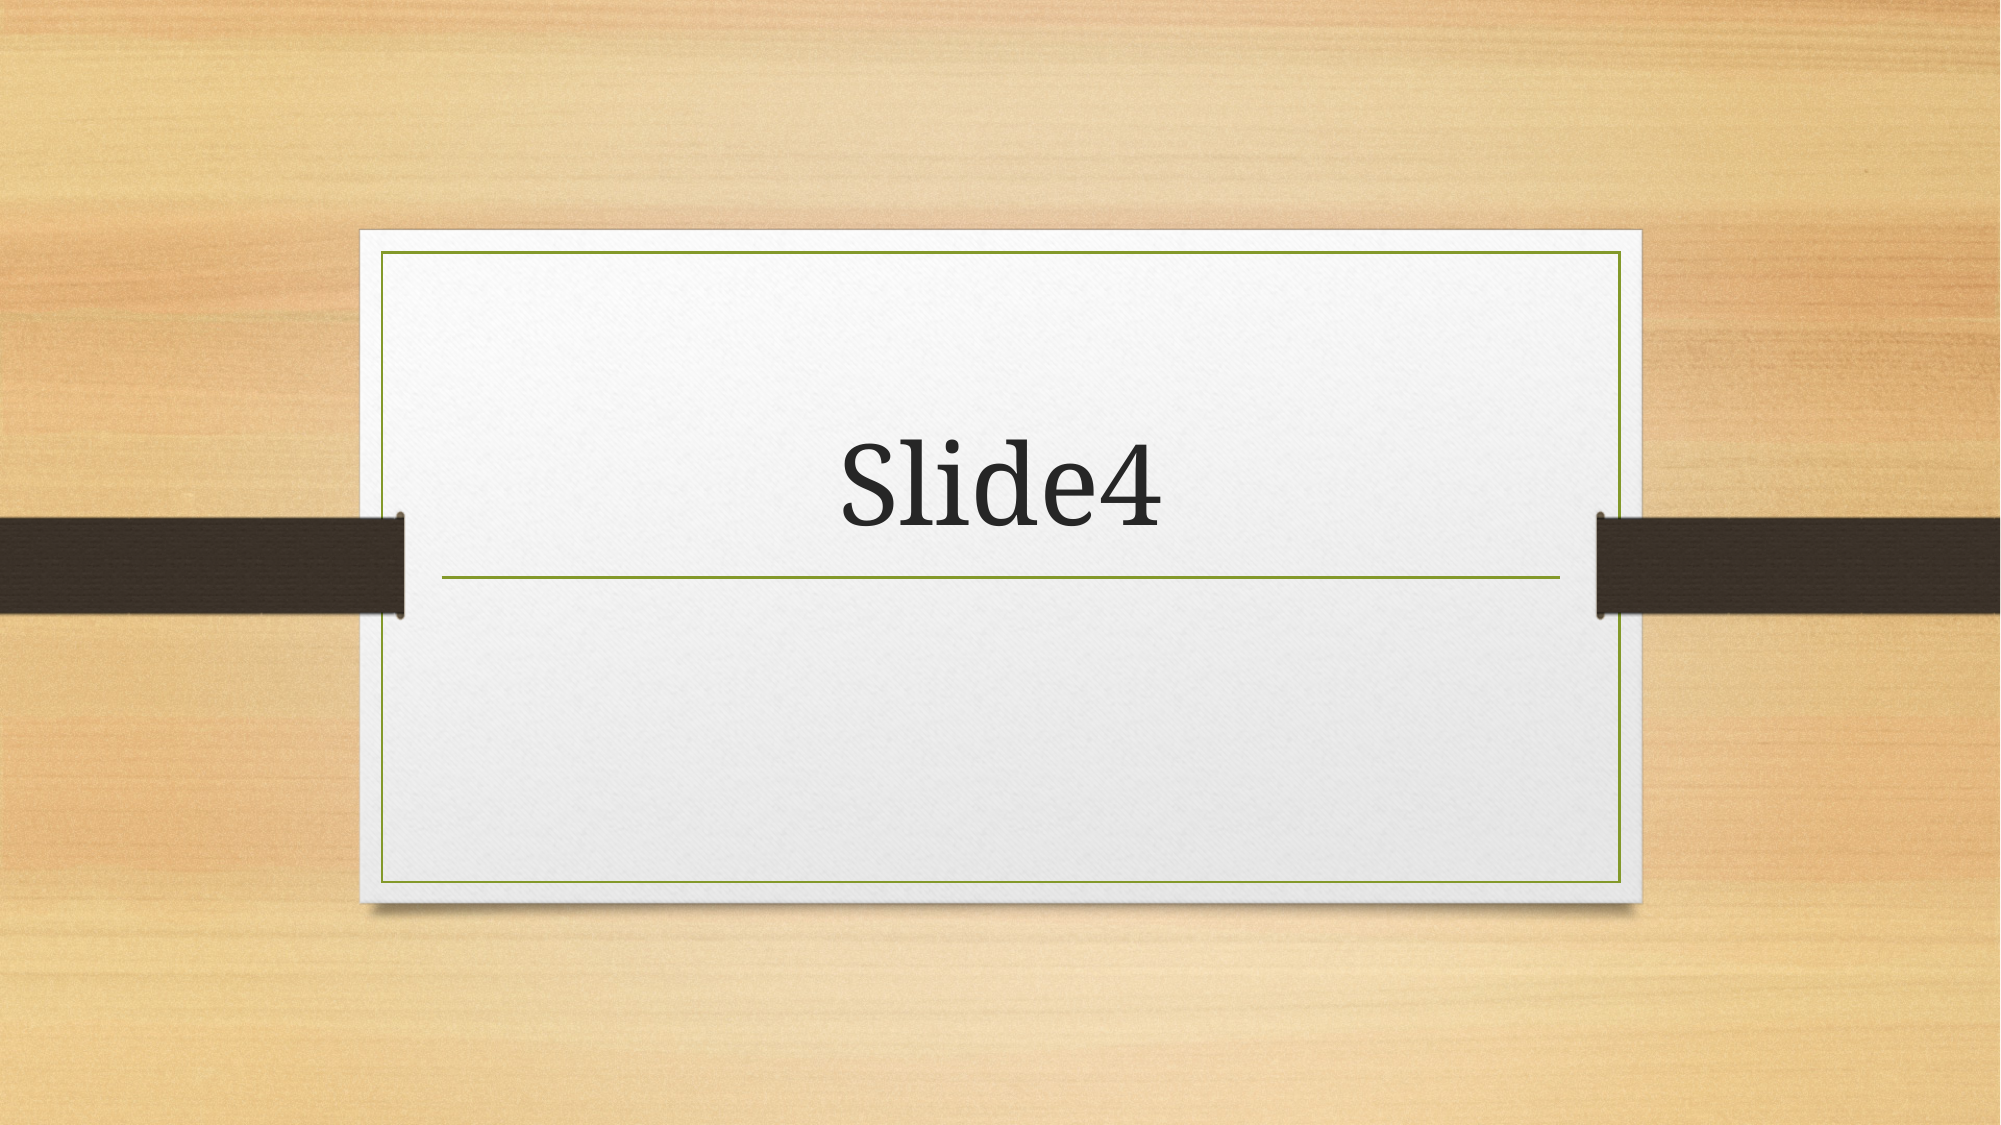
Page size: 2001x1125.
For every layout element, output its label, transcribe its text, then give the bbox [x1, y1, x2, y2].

title Slide4 [441, 306, 1560, 556]
picture [0, 0, 2001, 1125]
